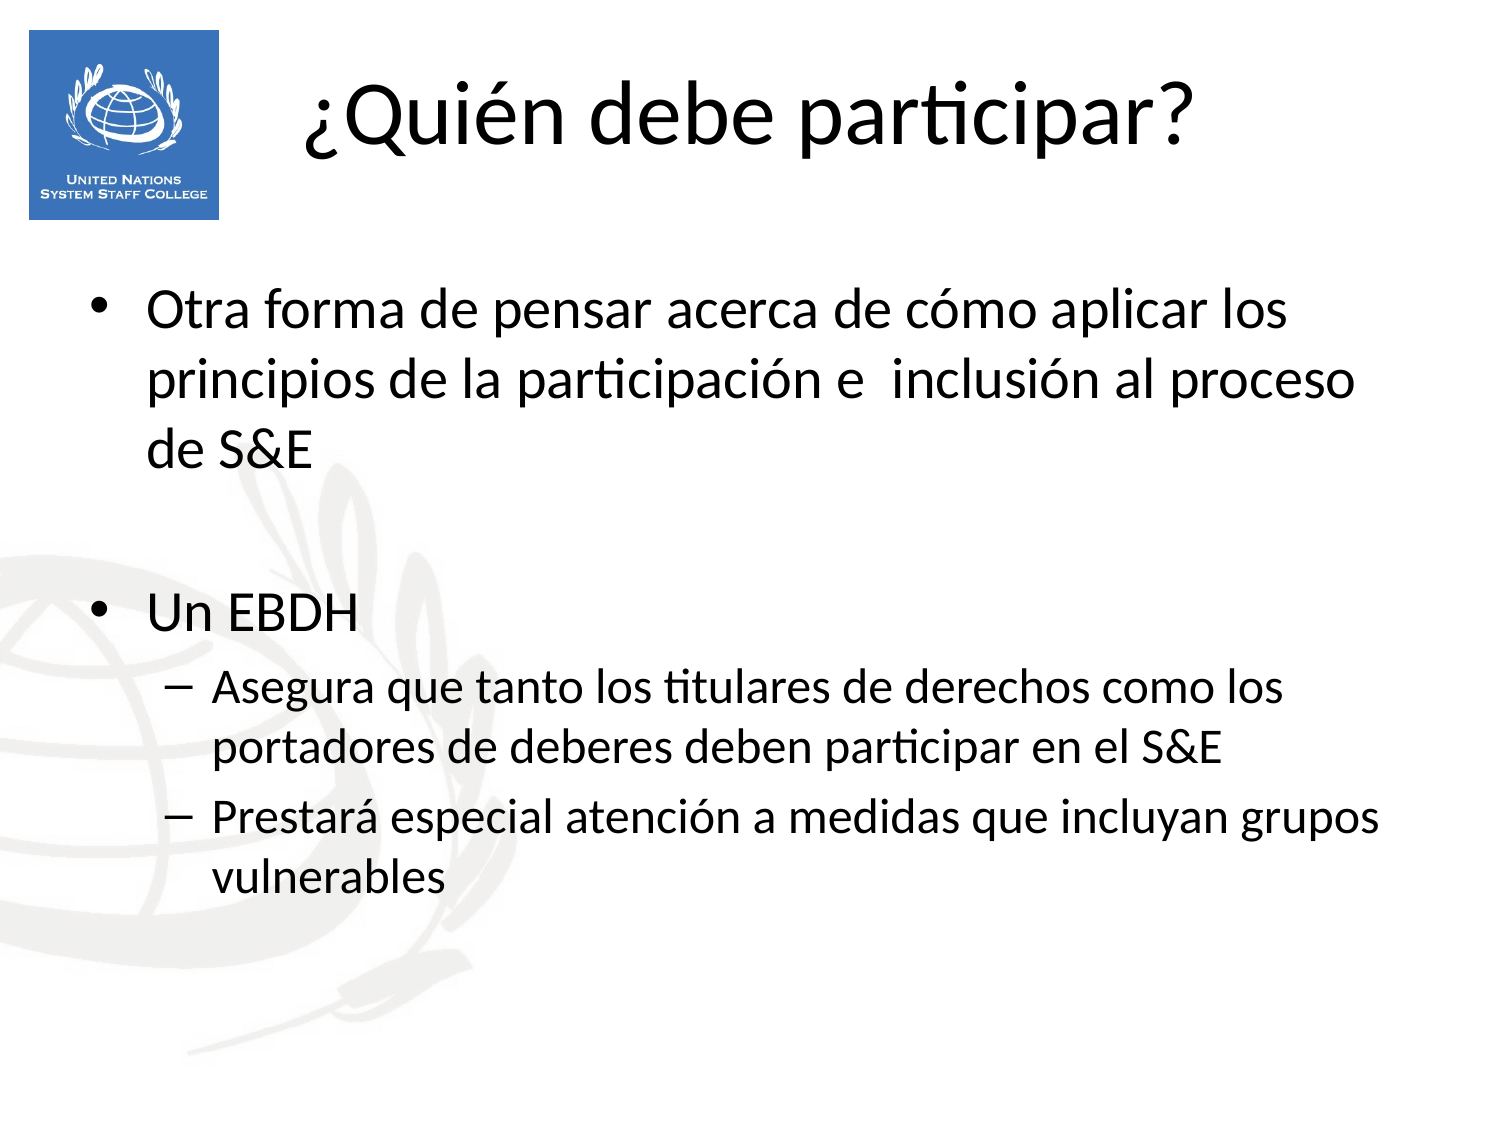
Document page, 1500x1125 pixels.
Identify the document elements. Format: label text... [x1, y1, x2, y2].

text_box Otra forma de pensar acerca de cómo aplicar los principios de la participación e inclusión al proceso de S&E Un EBDH Asegura que tanto los titulares de derechos como los portadores de deberes deben participar en el S&E Prestará especial atención a medidas que incluyan grupos vulnerables [74, 262, 1425, 1005]
picture [29, 30, 219, 220]
text_box ¿Quién debe participar? [74, 45, 1425, 233]
